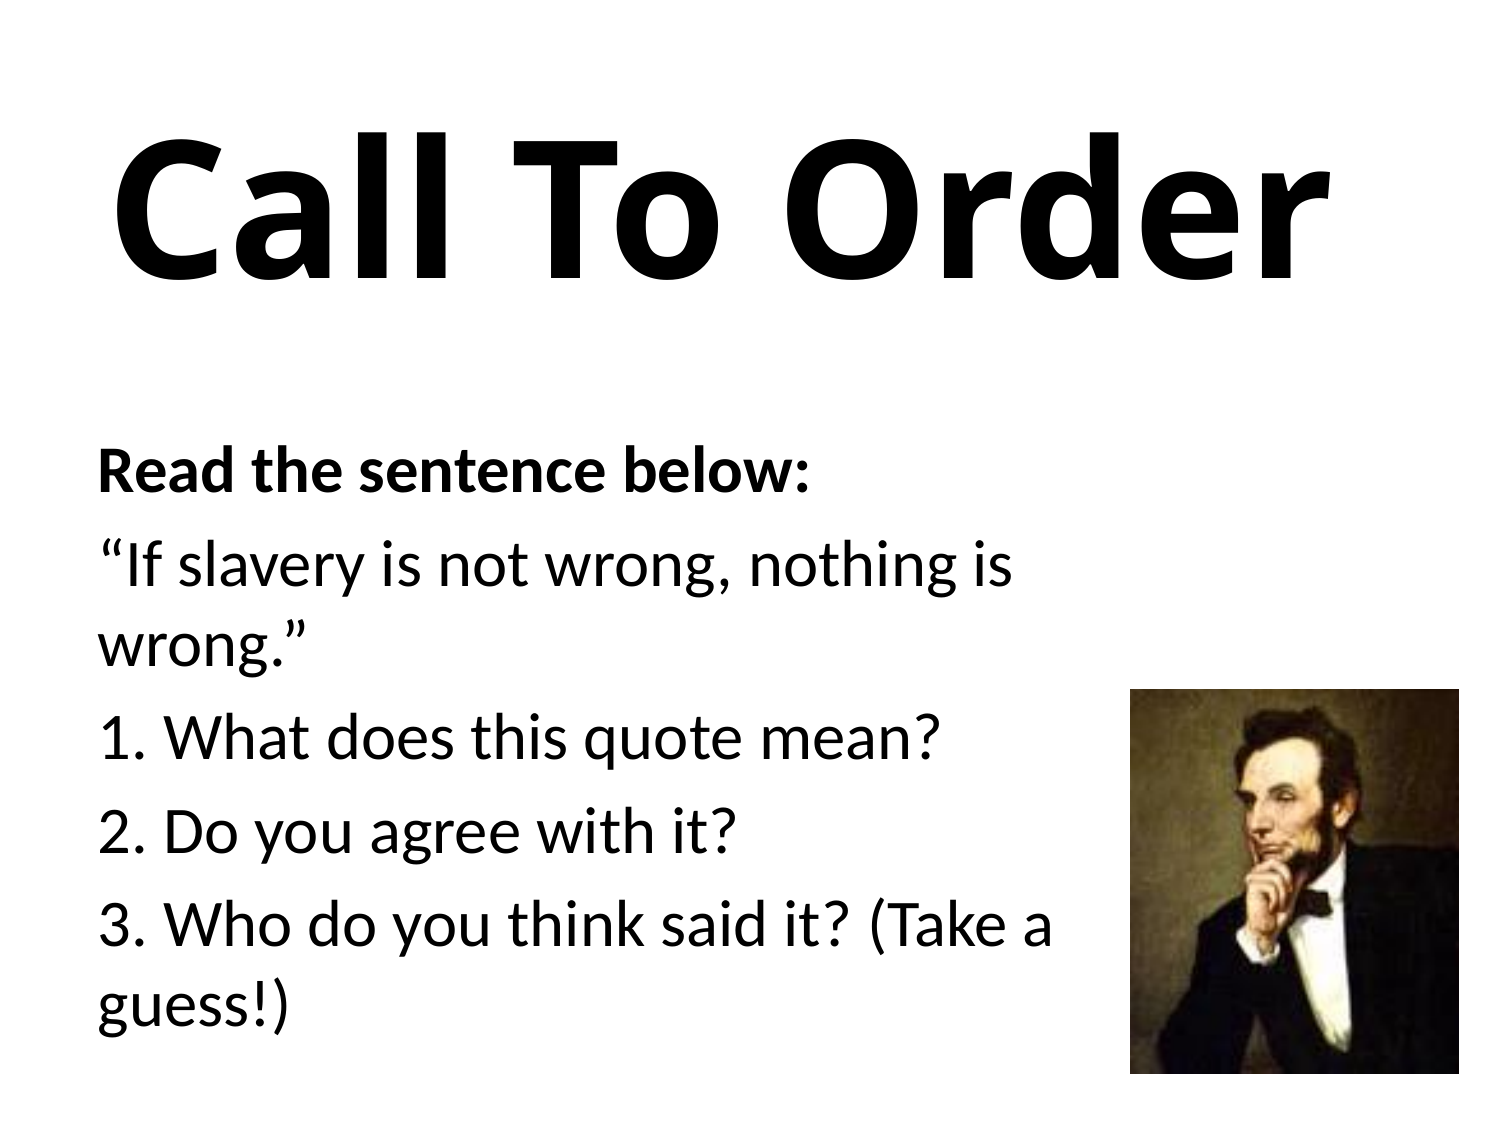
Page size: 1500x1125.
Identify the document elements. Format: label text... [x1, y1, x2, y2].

title Call To Order [82, 80, 1358, 322]
subtitle Read the sentence below: “If slavery is not wrong, nothing is wrong.” 1. What does this quote mean? 2. Do you agree with it? 3. Who do you think said it? (Take a guess!) [82, 418, 1157, 1074]
picture [1130, 689, 1459, 1074]
